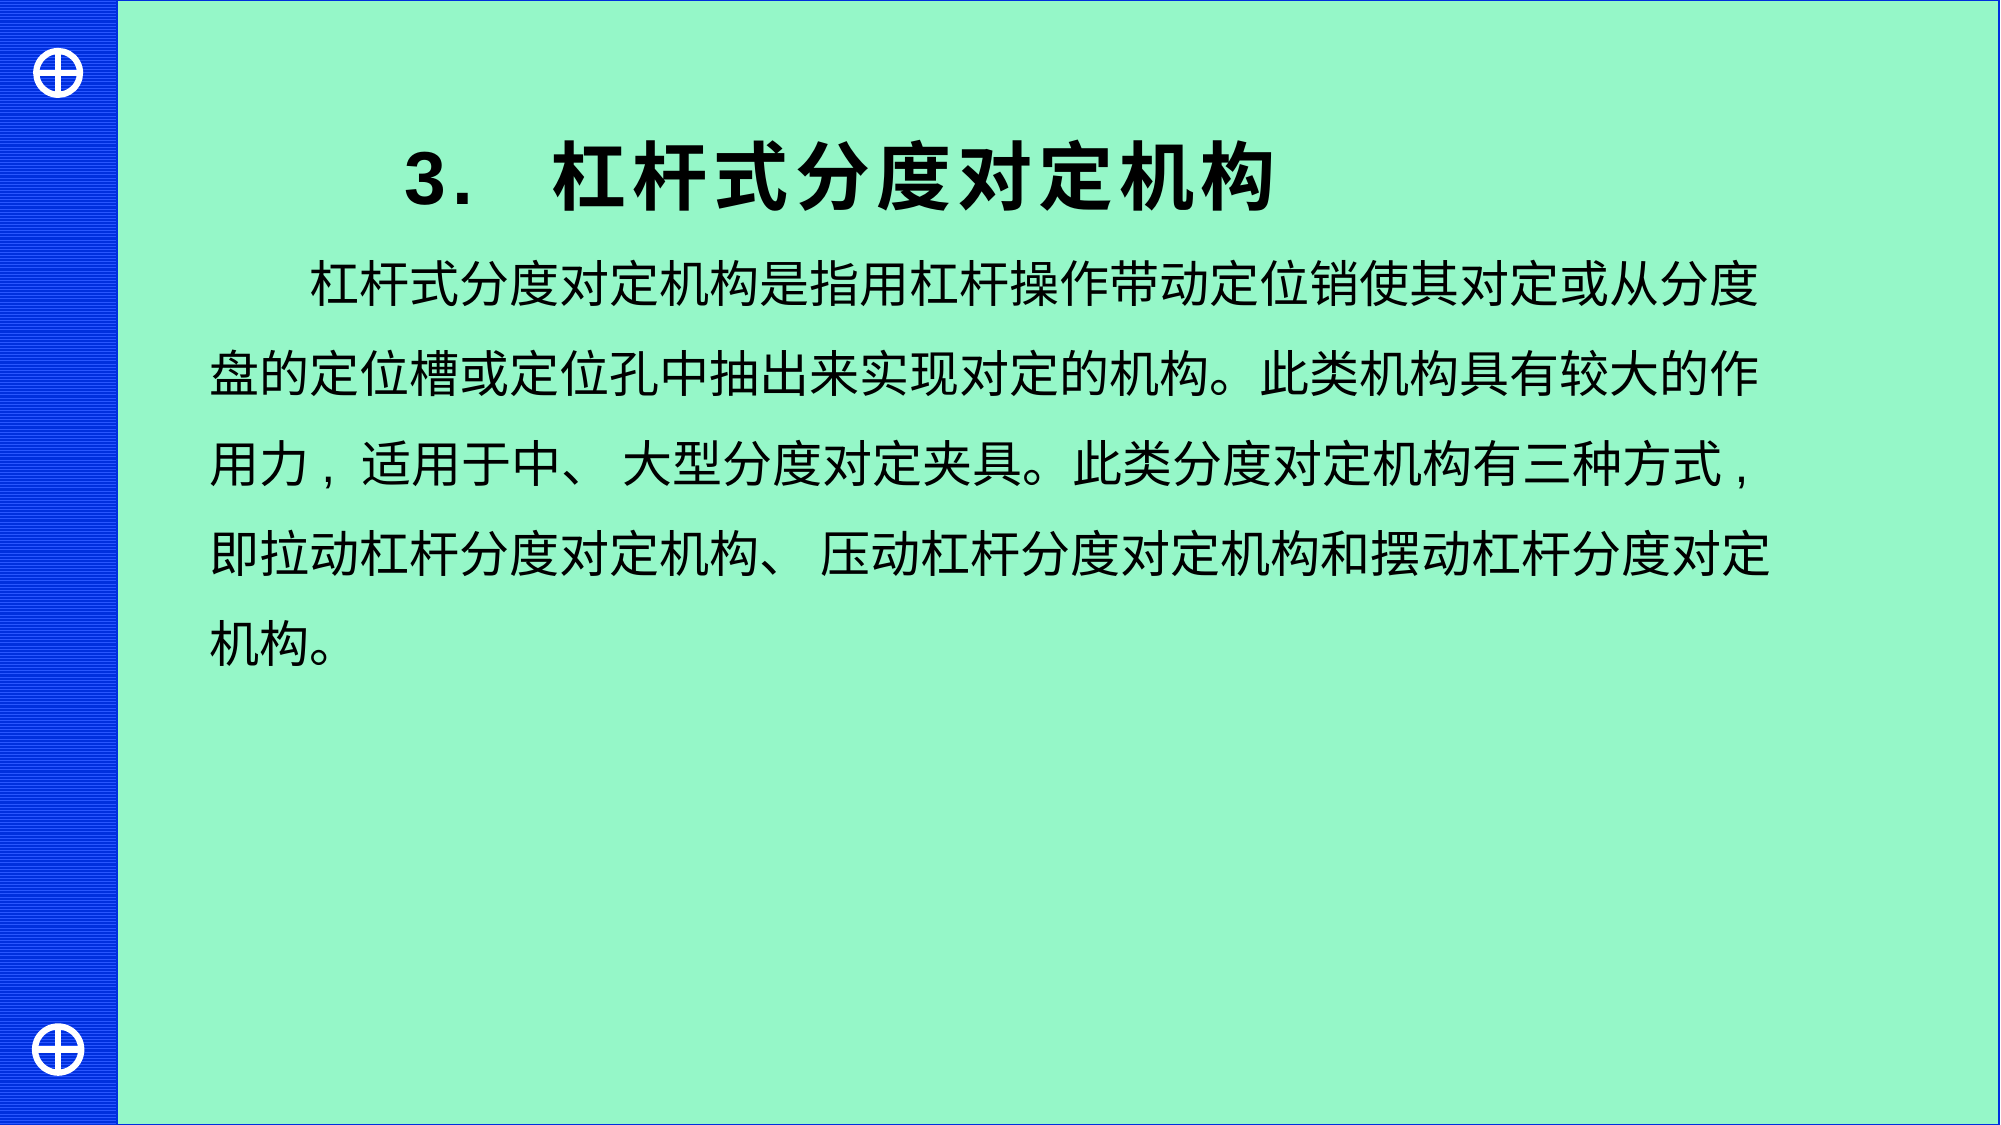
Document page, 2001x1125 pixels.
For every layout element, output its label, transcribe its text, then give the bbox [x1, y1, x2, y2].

text_box 3. 杠杆式分度对定机构 [173, 106, 1462, 228]
text_box 杠杆式分度对定机构是指用杠杆操作带动定位销使其对定或从分度盘的定位槽或定位孔中抽出来实现对定的机构。此类机构具有较大的作用力, 适用于中、 大型分度对定夹具。此类分度对定机构有三种方式, 即拉动杠杆分度对定机构、 压动杠杆分度对定机构和摆动杠杆分度对定机构。 [194, 214, 1806, 680]
